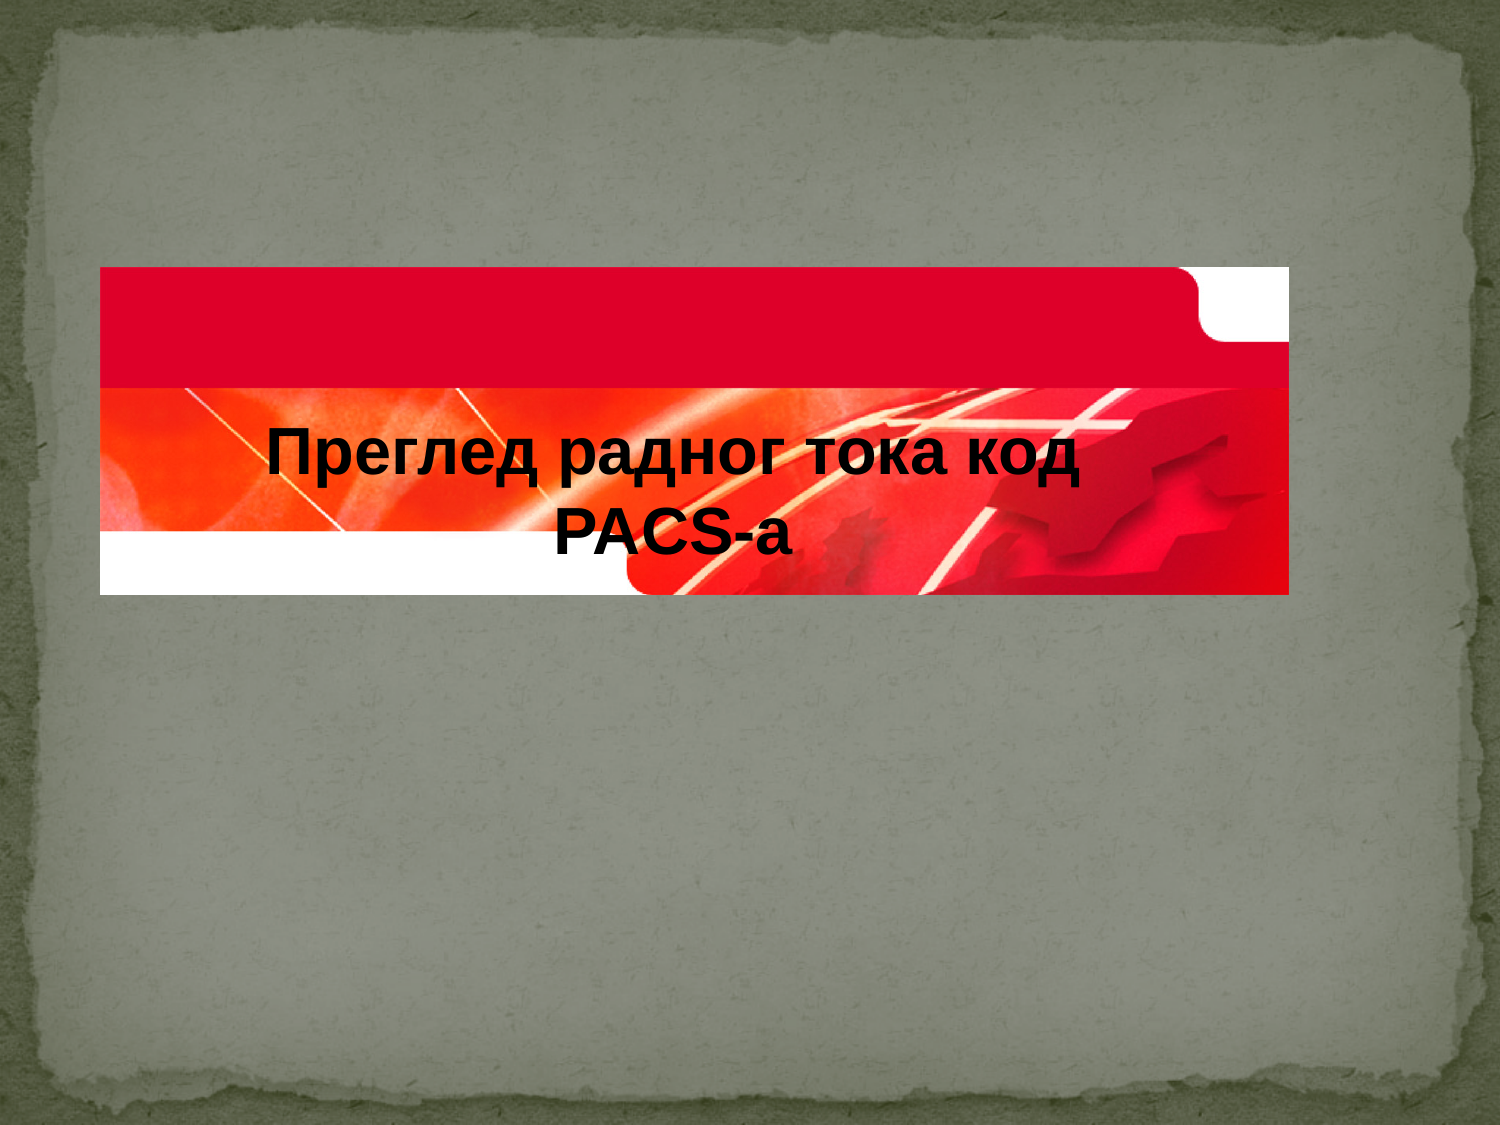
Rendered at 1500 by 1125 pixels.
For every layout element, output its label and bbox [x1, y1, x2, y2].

picture [100, 267, 1289, 595]
